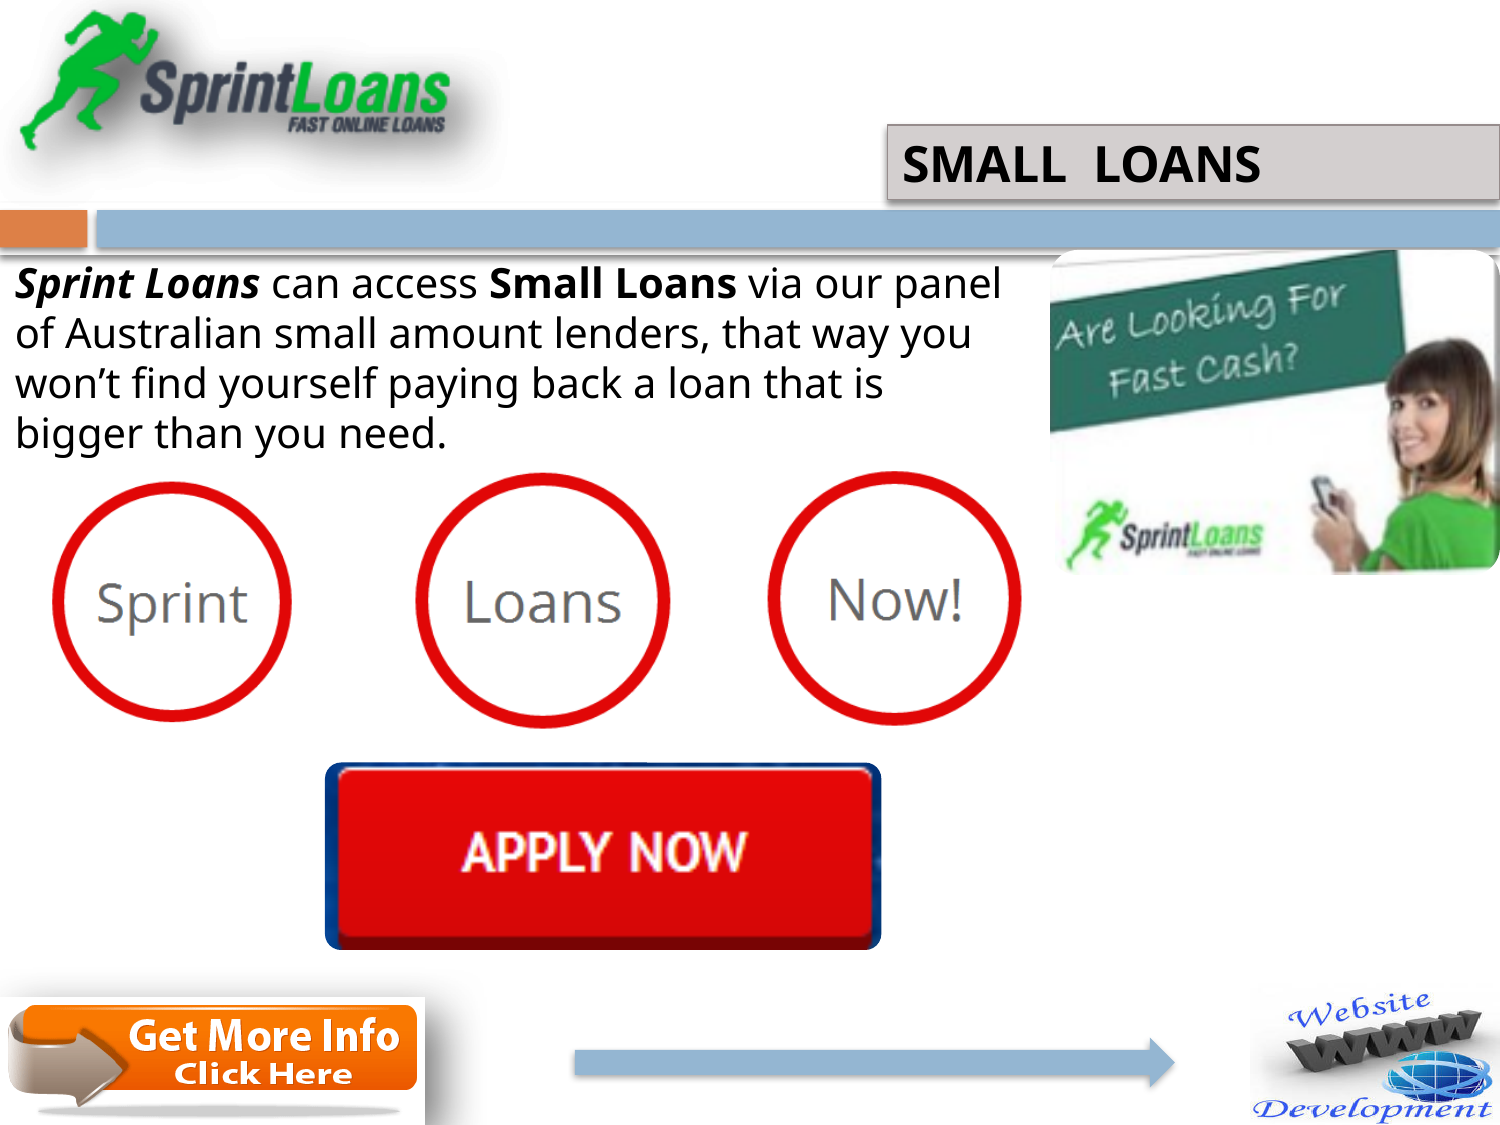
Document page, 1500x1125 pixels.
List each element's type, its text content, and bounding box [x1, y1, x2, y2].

picture [1249, 983, 1500, 1125]
picture [724, 249, 1500, 735]
text_box [574, 1037, 1175, 1088]
picture [0, 996, 426, 1125]
picture [324, 762, 882, 951]
text_box SMALL LOANS [887, 124, 1500, 200]
picture [0, 0, 472, 163]
text_box Sprint Loans can access Small Loans via our panel of Australian small amount lenders, that way you won’t find yourself paying back a loan that is bigger than you need. [0, 249, 1038, 465]
picture [374, 467, 704, 738]
picture [0, 474, 319, 732]
